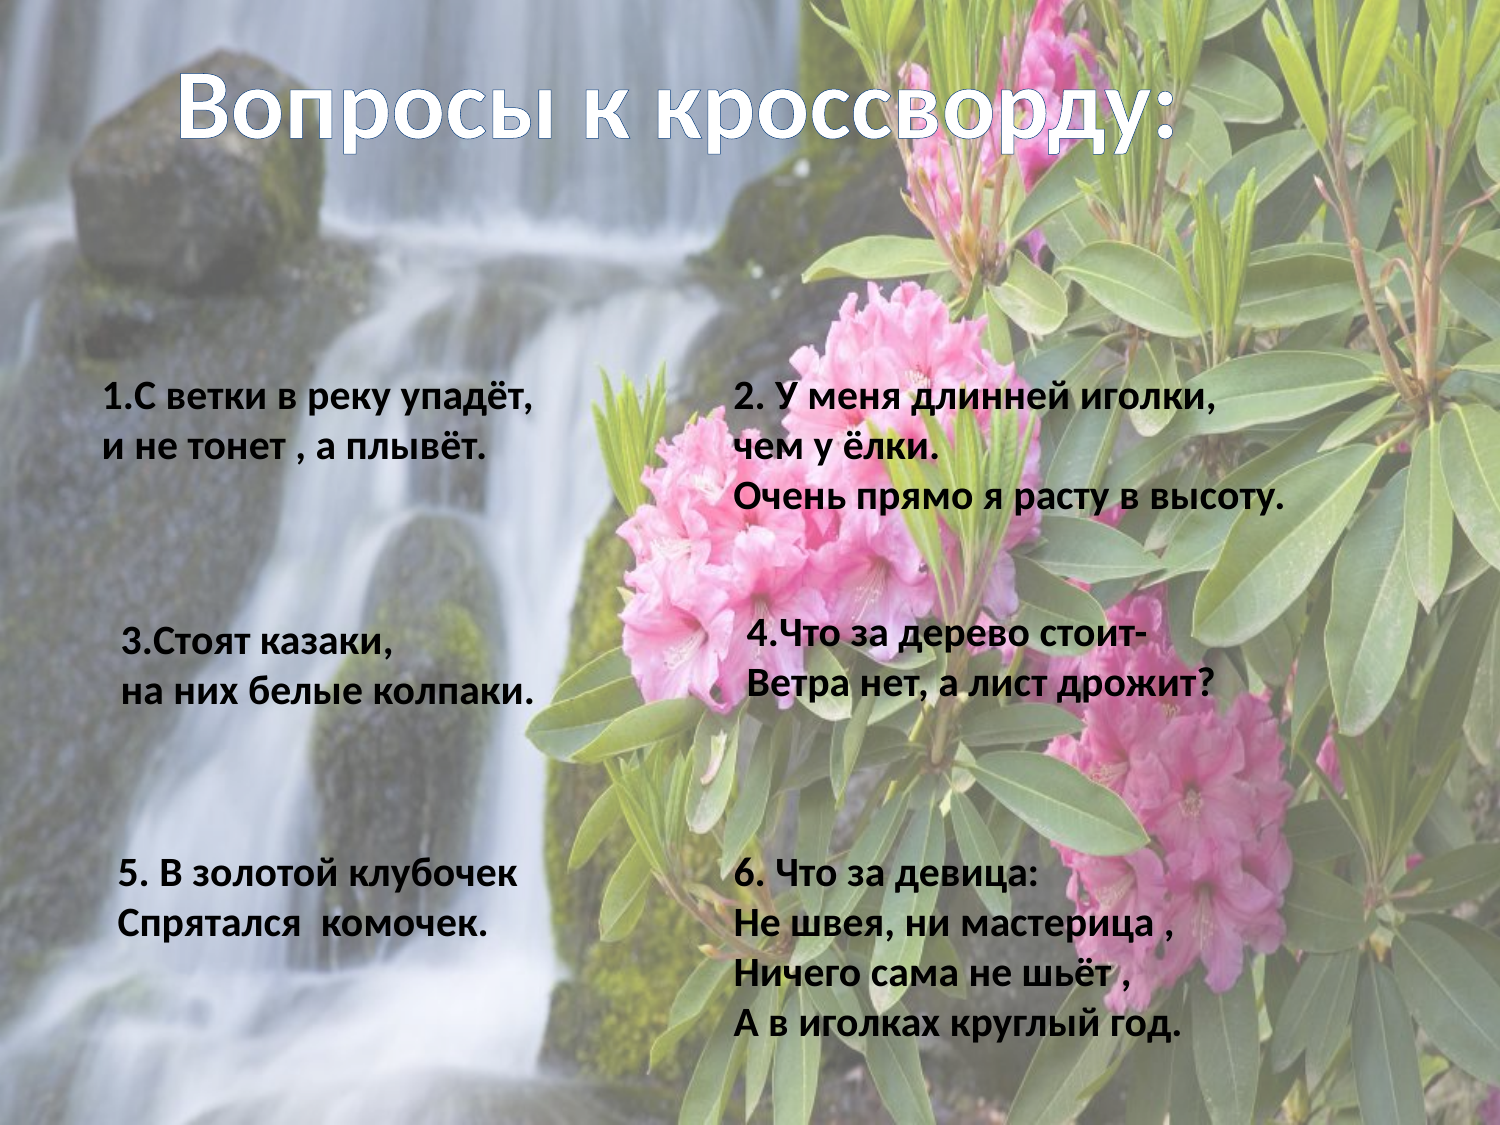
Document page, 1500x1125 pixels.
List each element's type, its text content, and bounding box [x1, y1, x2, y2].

text_box 4.Что за дерево стоит- Ветра нет, а лист дрожит? [731, 597, 1231, 713]
text_box Вопросы к кроссворду: [159, 30, 1195, 166]
text_box 1.С ветки в реку упадёт, и не тонет , а плывёт. [86, 360, 549, 476]
text_box 3.Стоят казаки, на них белые колпаки. [105, 605, 551, 721]
text_box 6. Что за девица: Не швея, ни мастерица , Ничего сама не шьёт , А в иголках круглый год. [718, 836, 1200, 1052]
text_box 5. В золотой клубочек Спрятался комочек. [102, 836, 533, 952]
text_box 2. У меня длинней иголки, чем у ёлки. Очень прямо я расту в высоту. [718, 360, 1302, 526]
